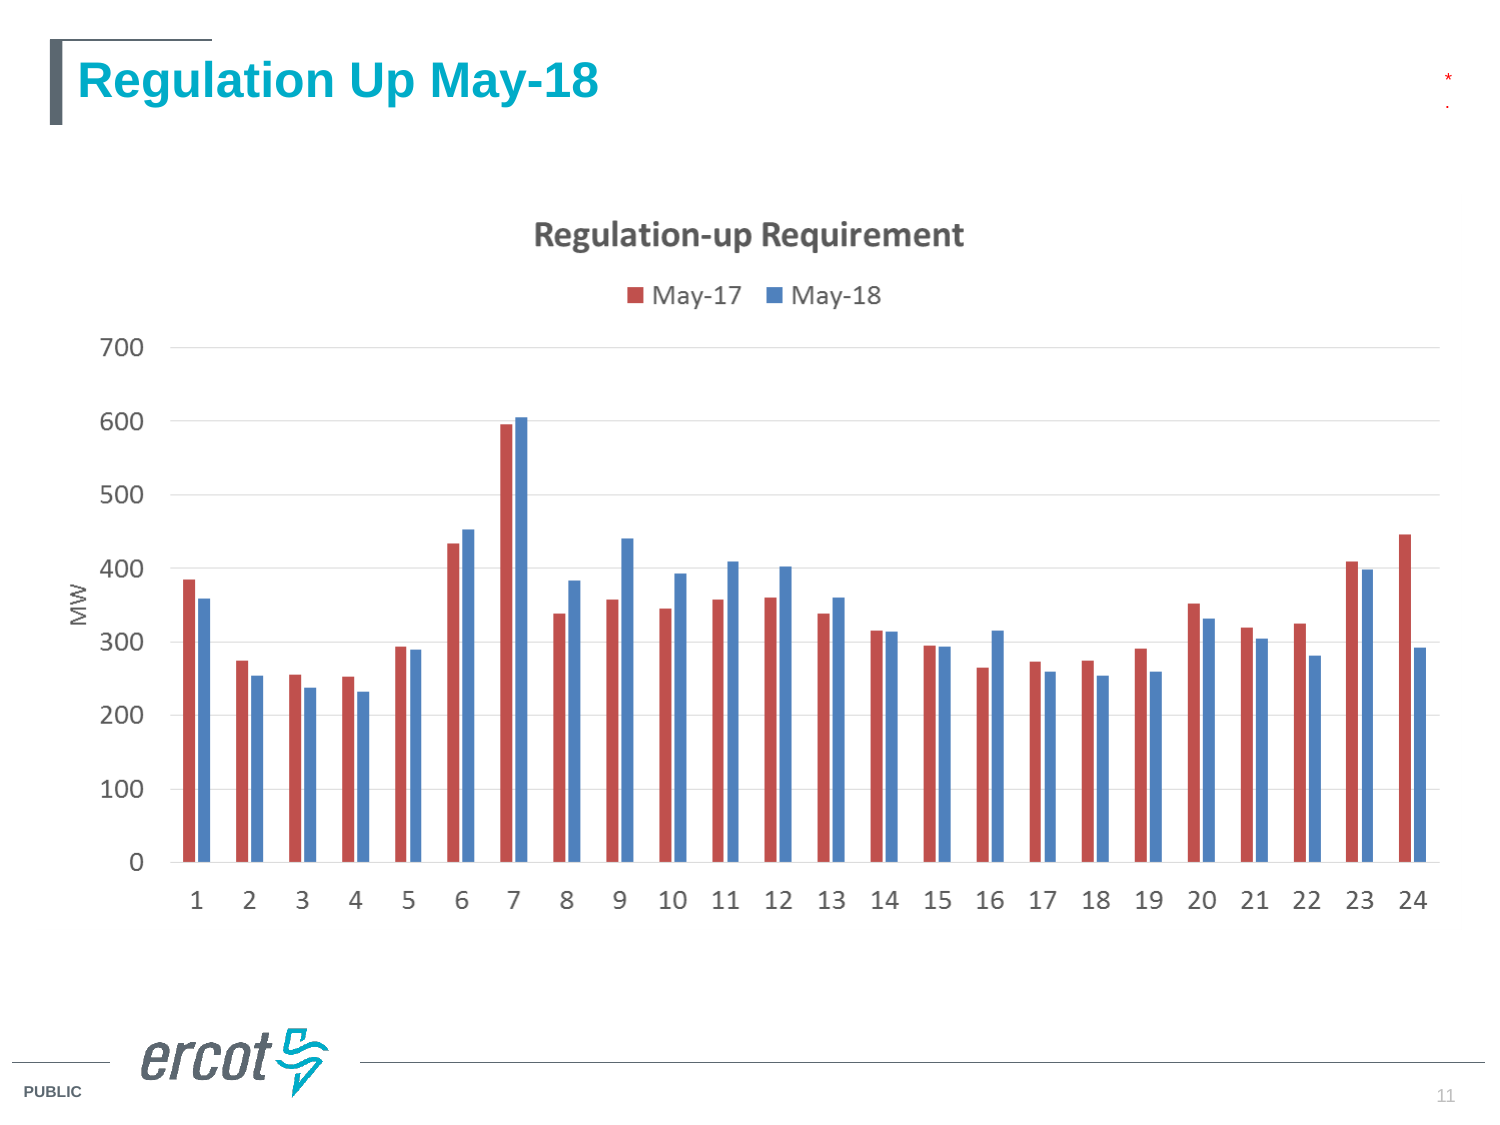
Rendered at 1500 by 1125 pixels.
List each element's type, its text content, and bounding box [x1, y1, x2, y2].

title Regulation Up May-18 [62, 39, 1450, 125]
text_box *. [1430, 60, 1470, 105]
picture [137, 1024, 332, 1100]
picture [36, 194, 1464, 931]
